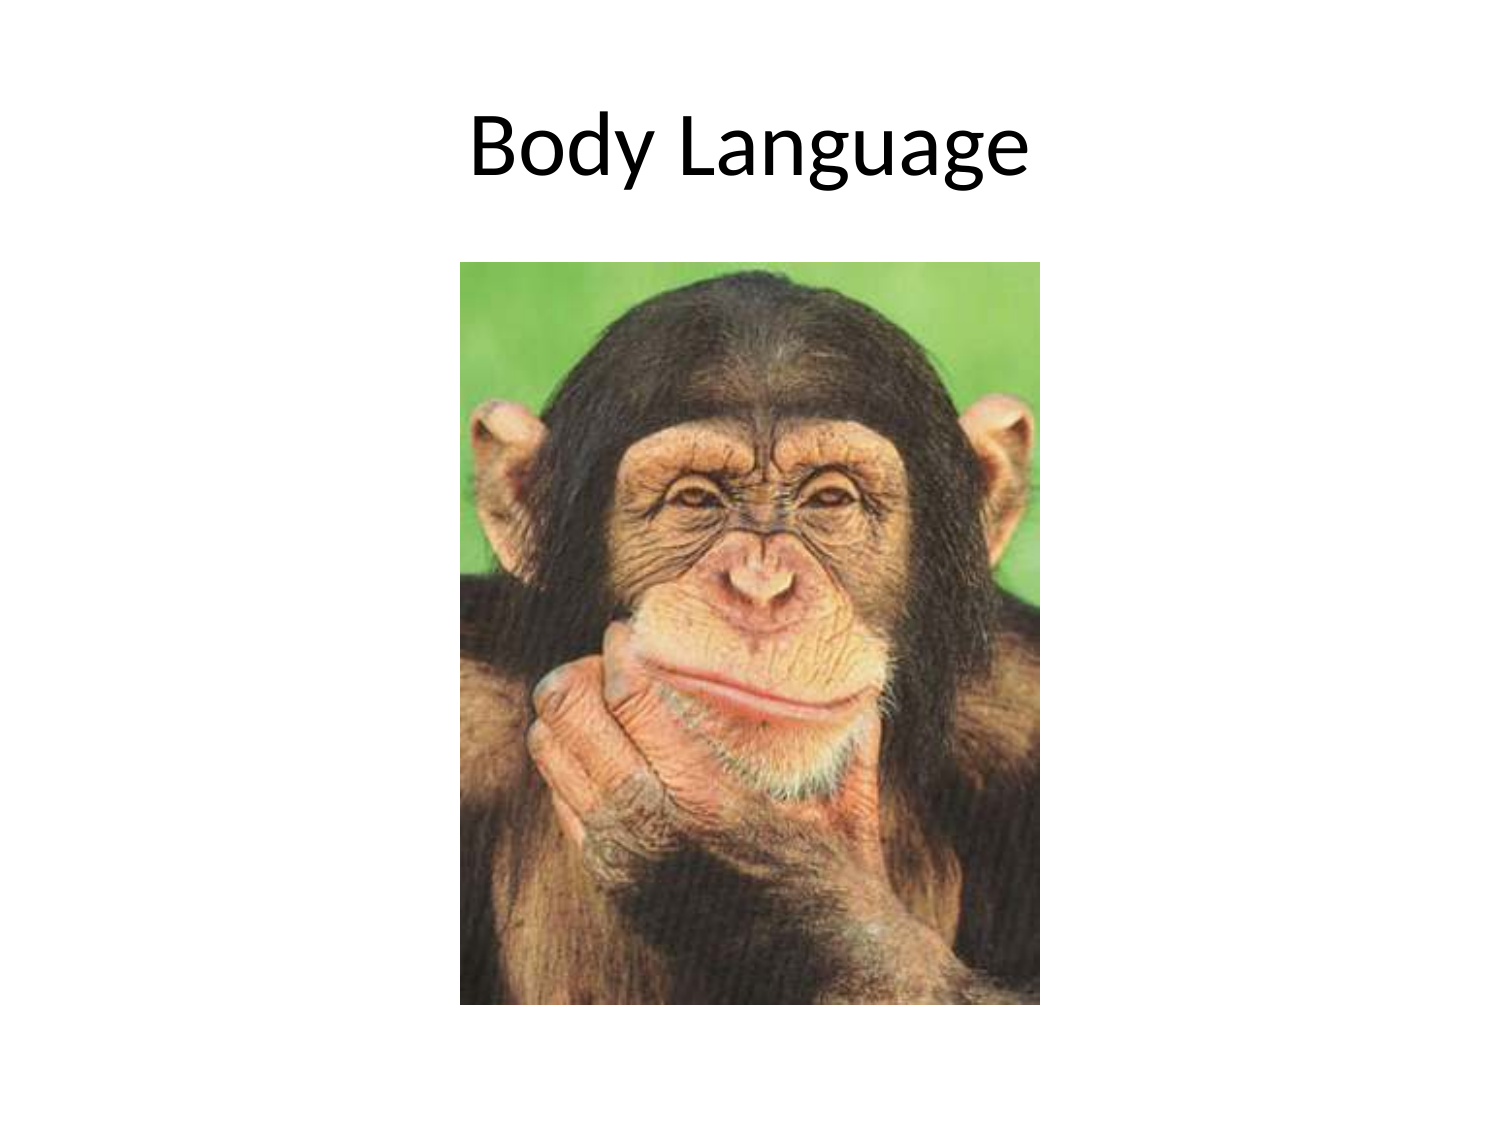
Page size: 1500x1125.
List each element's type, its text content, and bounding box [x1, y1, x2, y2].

title Body Language [75, 45, 1425, 233]
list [74, 262, 1426, 1006]
